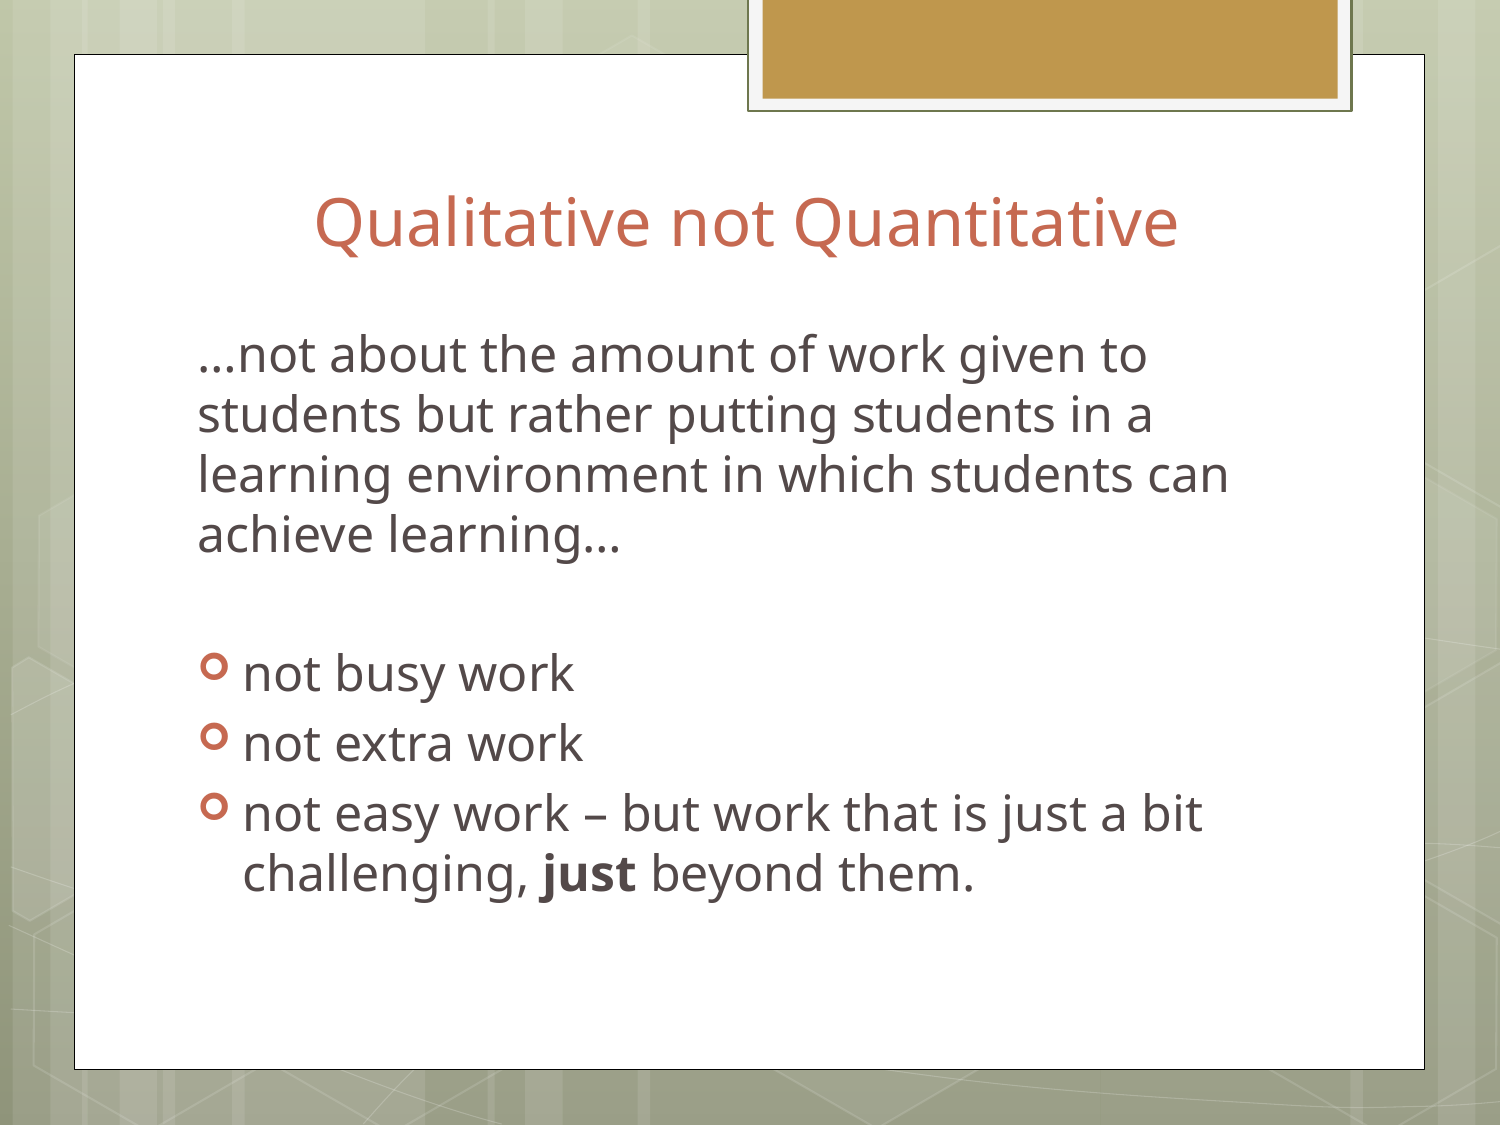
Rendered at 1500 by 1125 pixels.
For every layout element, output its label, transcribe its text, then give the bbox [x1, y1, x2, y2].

list …not about the amount of work given to students but rather putting students in a learning environment in which students can achieve learning… not busy work not extra work not easy work – but work that is just a bit challenging, just beyond them. [171, 314, 1283, 957]
title Qualitative not Quantitative [171, 168, 1324, 268]
